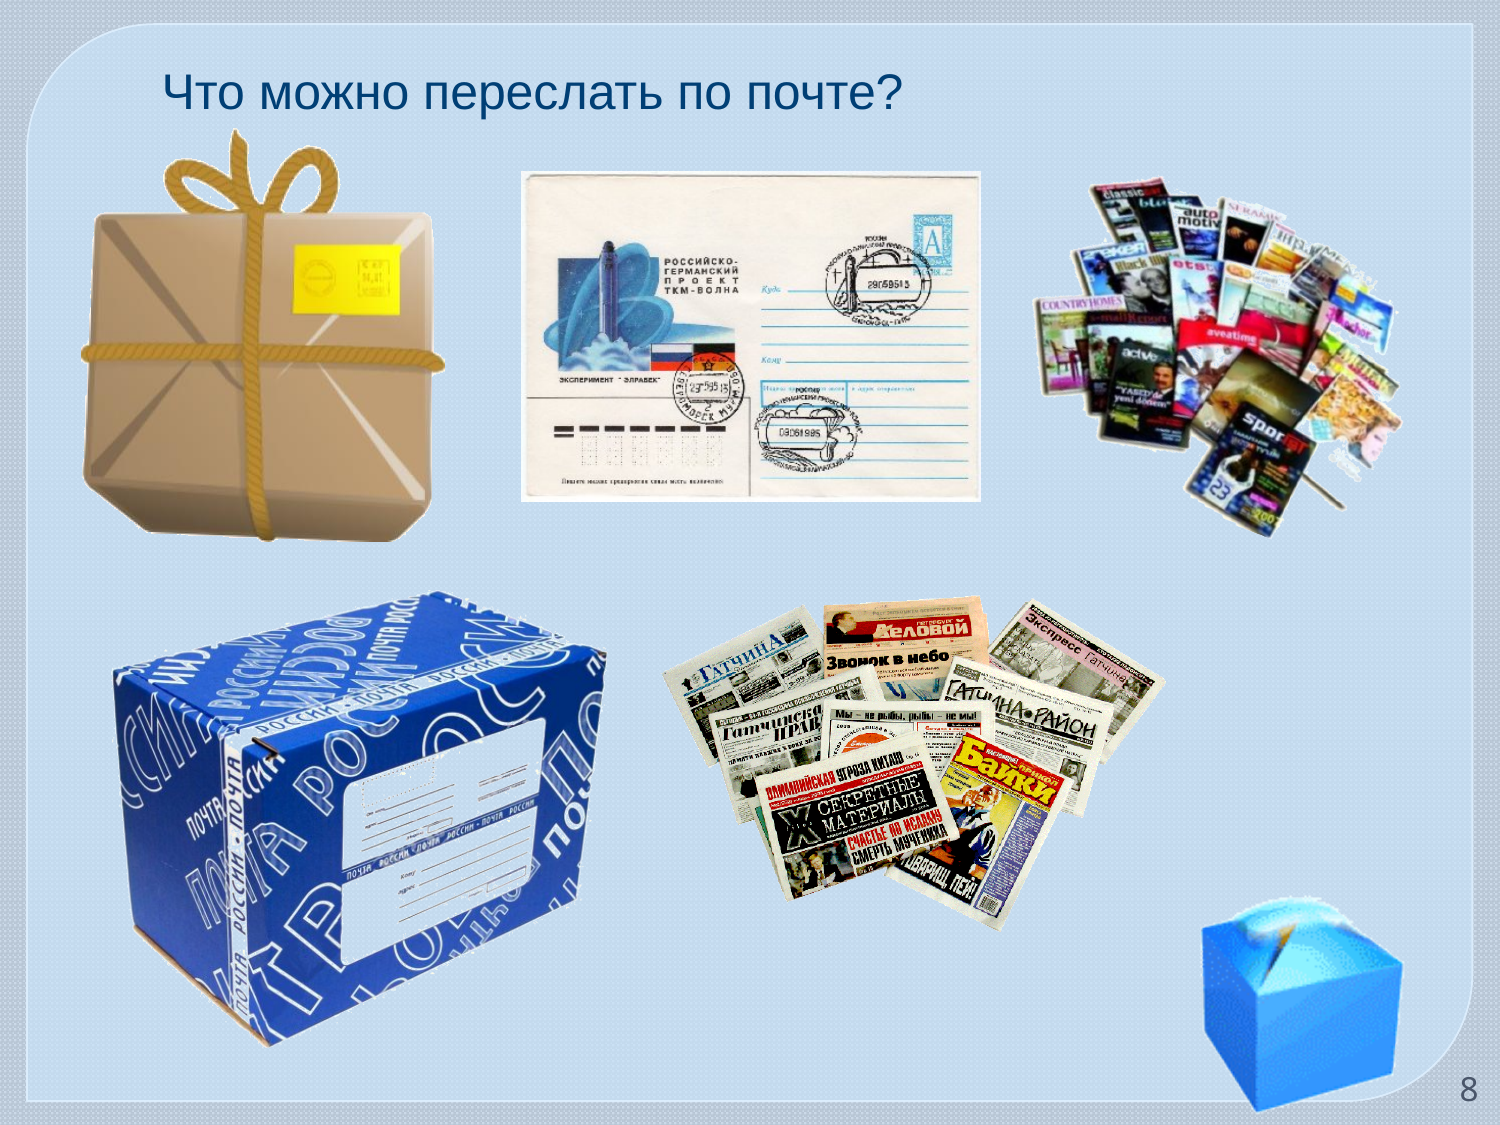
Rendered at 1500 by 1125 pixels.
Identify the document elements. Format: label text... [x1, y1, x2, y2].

picture [102, 582, 612, 1061]
picture [521, 138, 1471, 573]
picture [651, 549, 1500, 1125]
text_box Что можно переслать по почте? [146, 52, 1172, 172]
picture [80, 122, 445, 542]
